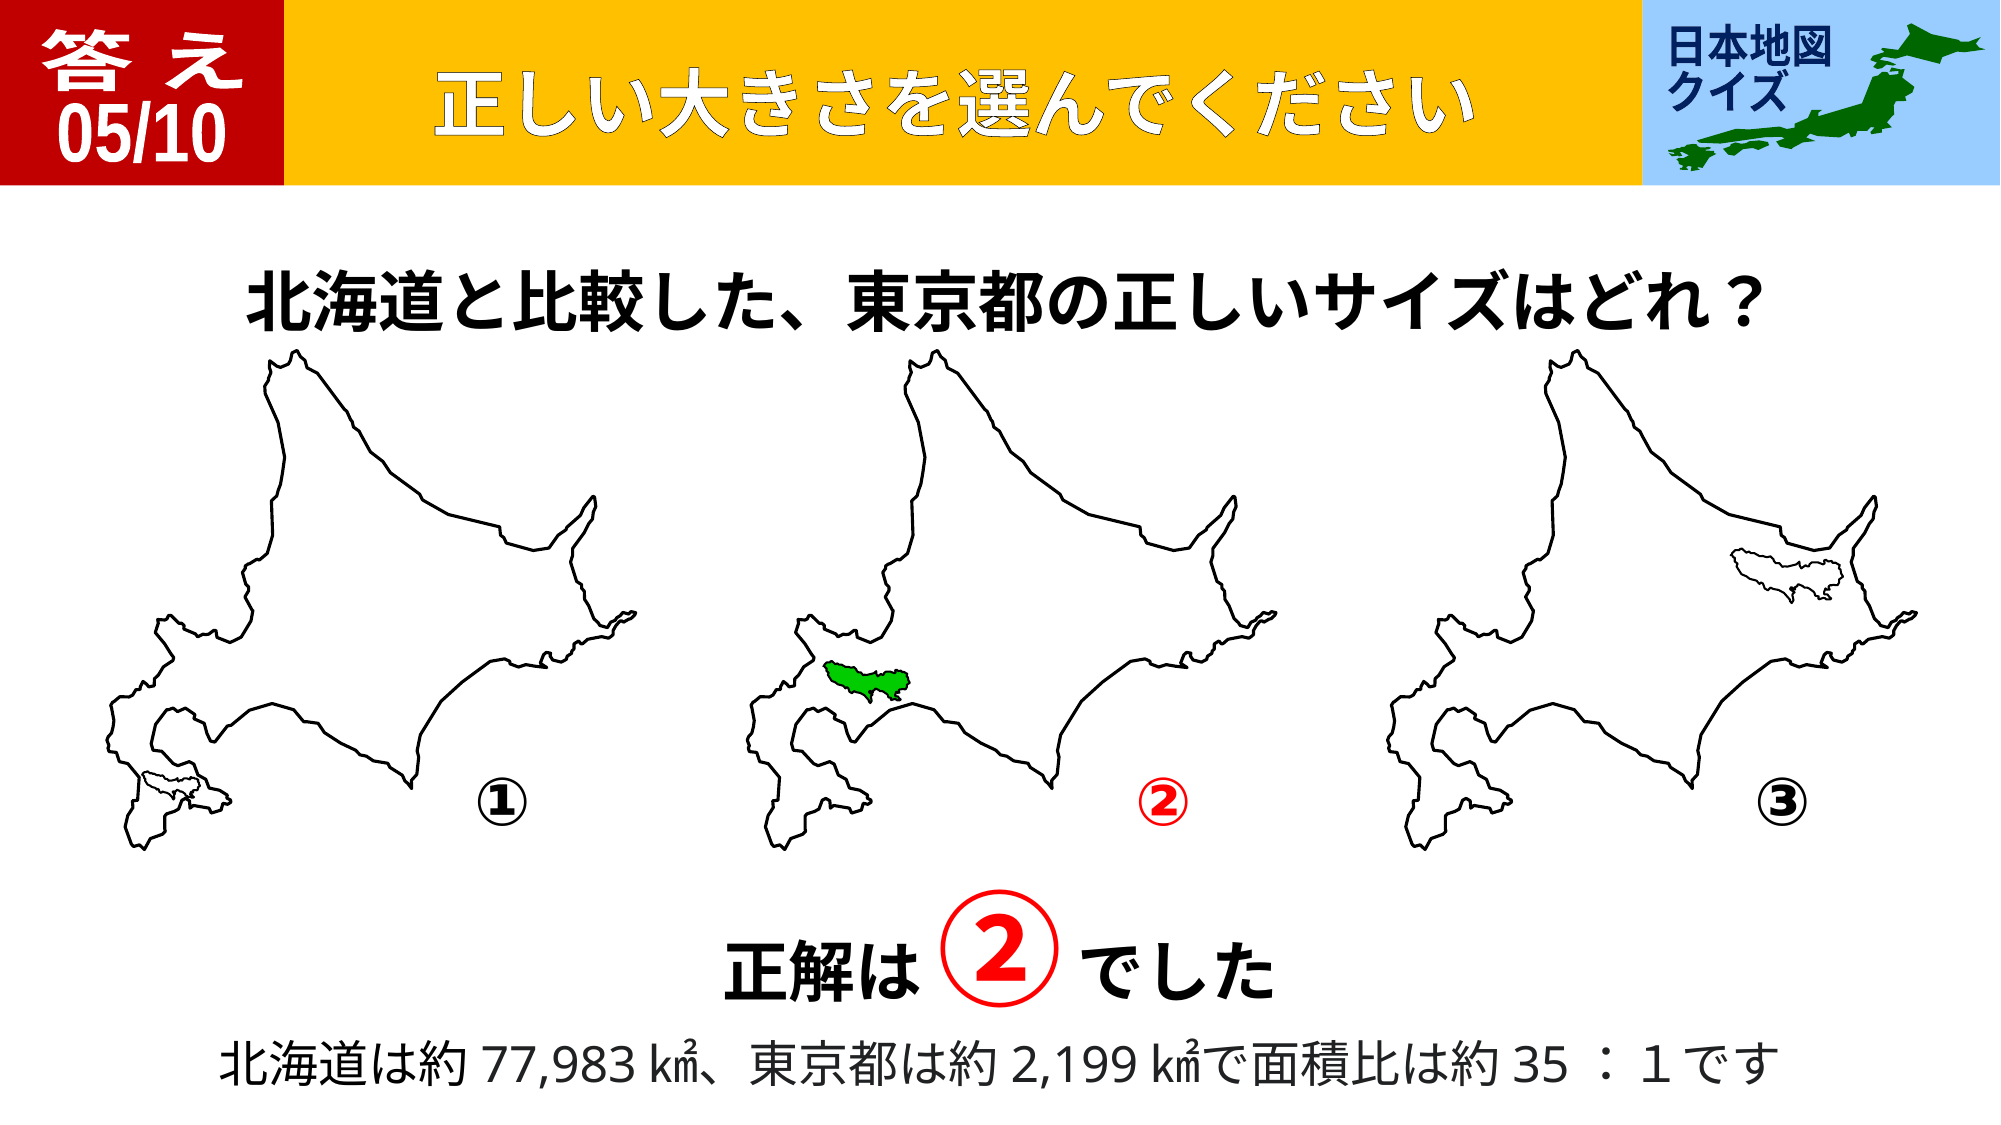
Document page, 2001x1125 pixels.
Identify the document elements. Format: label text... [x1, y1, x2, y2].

text_box [821, 659, 912, 706]
text_box [139, 769, 203, 802]
text_box [104, 348, 638, 852]
text_box ① [459, 751, 546, 847]
text_box ② [1120, 751, 1208, 847]
text_box 北海道は約77,983㎢、東京都は約2,199㎢で面積比は約35：１です [203, 1024, 1796, 1100]
text_box 北海道と比較した、東京都の正しいサイズはどれ？ [230, 252, 1794, 348]
text_box ③ [1739, 751, 1826, 847]
text_box [1728, 546, 1846, 606]
text_box [745, 348, 1278, 852]
text_box 正解は ② でした [707, 864, 1293, 1024]
text_box [1385, 348, 1919, 852]
